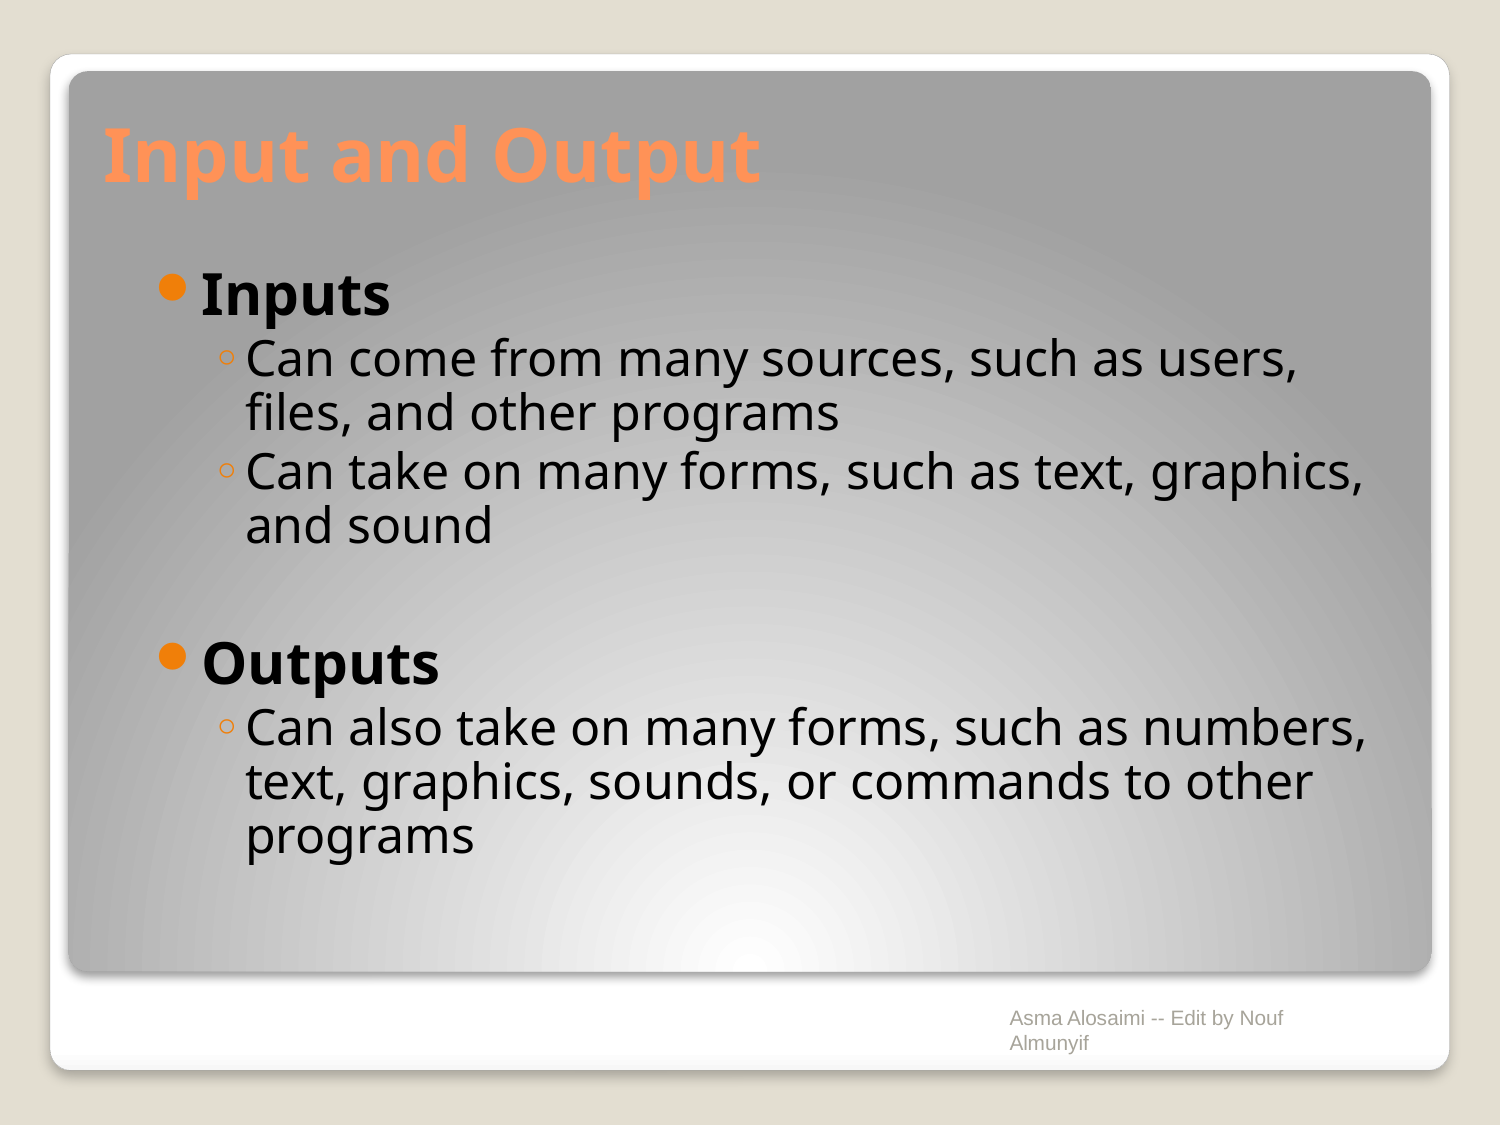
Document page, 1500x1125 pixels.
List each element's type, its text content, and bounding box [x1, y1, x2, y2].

footer Asma Alosaimi -- Edit by Nouf Almunyif [994, 1002, 1370, 1063]
title Input and Output [88, 42, 1500, 206]
list Inputs Can come from many sources, such as users, files, and other programs Can take on many forms, such as text, graphics, and sound Outputs Can also take on many forms, such as numbers, text, graphics, sounds, or commands to other programs [125, 249, 1388, 925]
